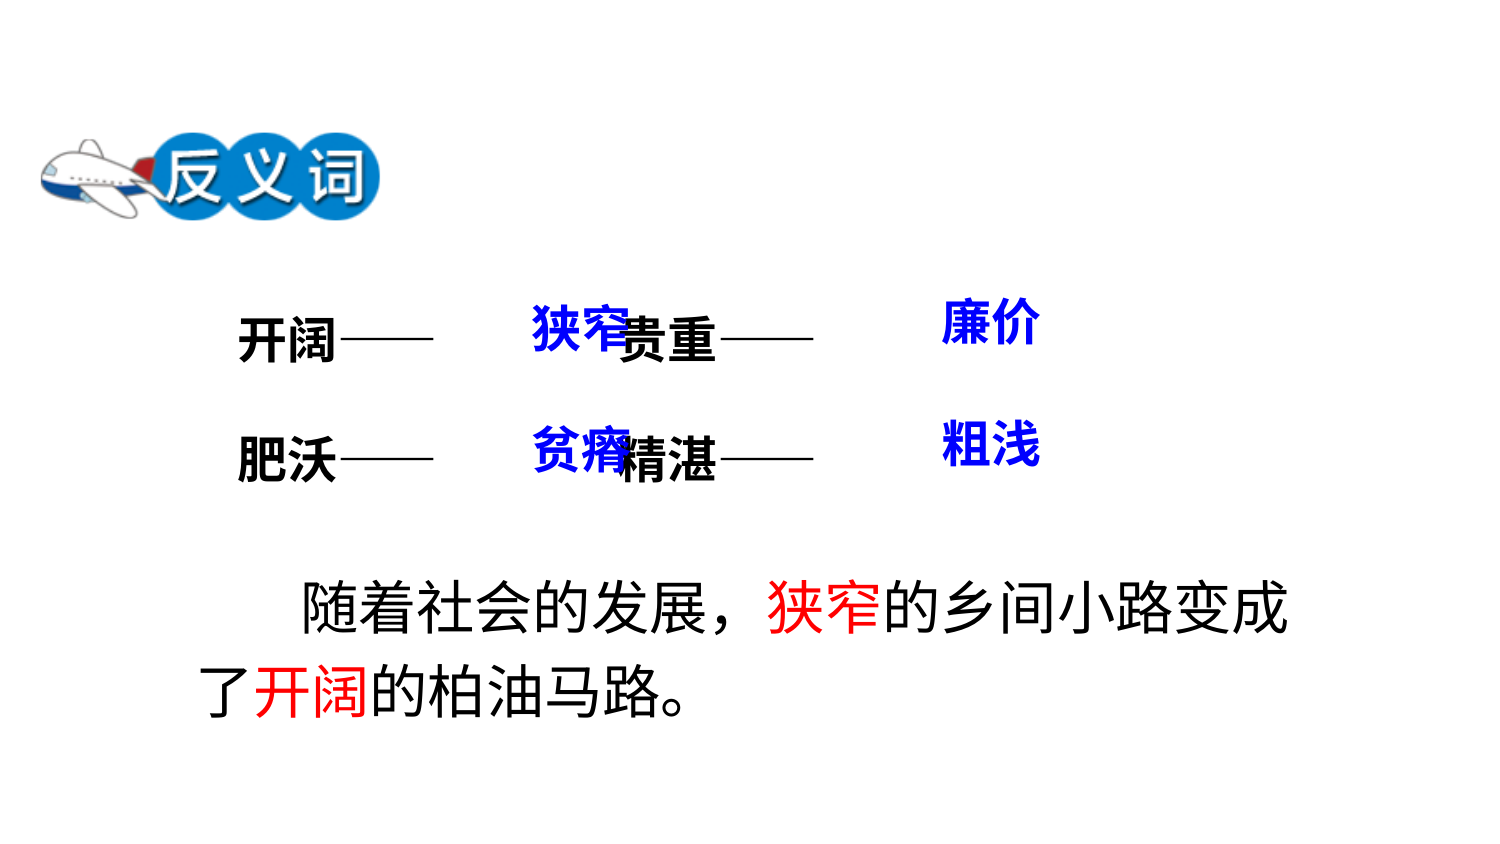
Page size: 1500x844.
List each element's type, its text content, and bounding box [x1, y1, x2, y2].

text_box 廉价 [927, 283, 1089, 359]
text_box 随着社会的发展，狭窄的乡间小路变成了开阔的柏油马路。 [180, 549, 1306, 733]
picture [36, 131, 387, 227]
text_box 狭窄 [516, 289, 678, 365]
text_box 开阔—— 贵重—— 肥沃—— 精湛—— [165, 241, 1335, 496]
text_box 贫瘠 [516, 411, 678, 487]
text_box 粗浅 [927, 404, 1075, 480]
